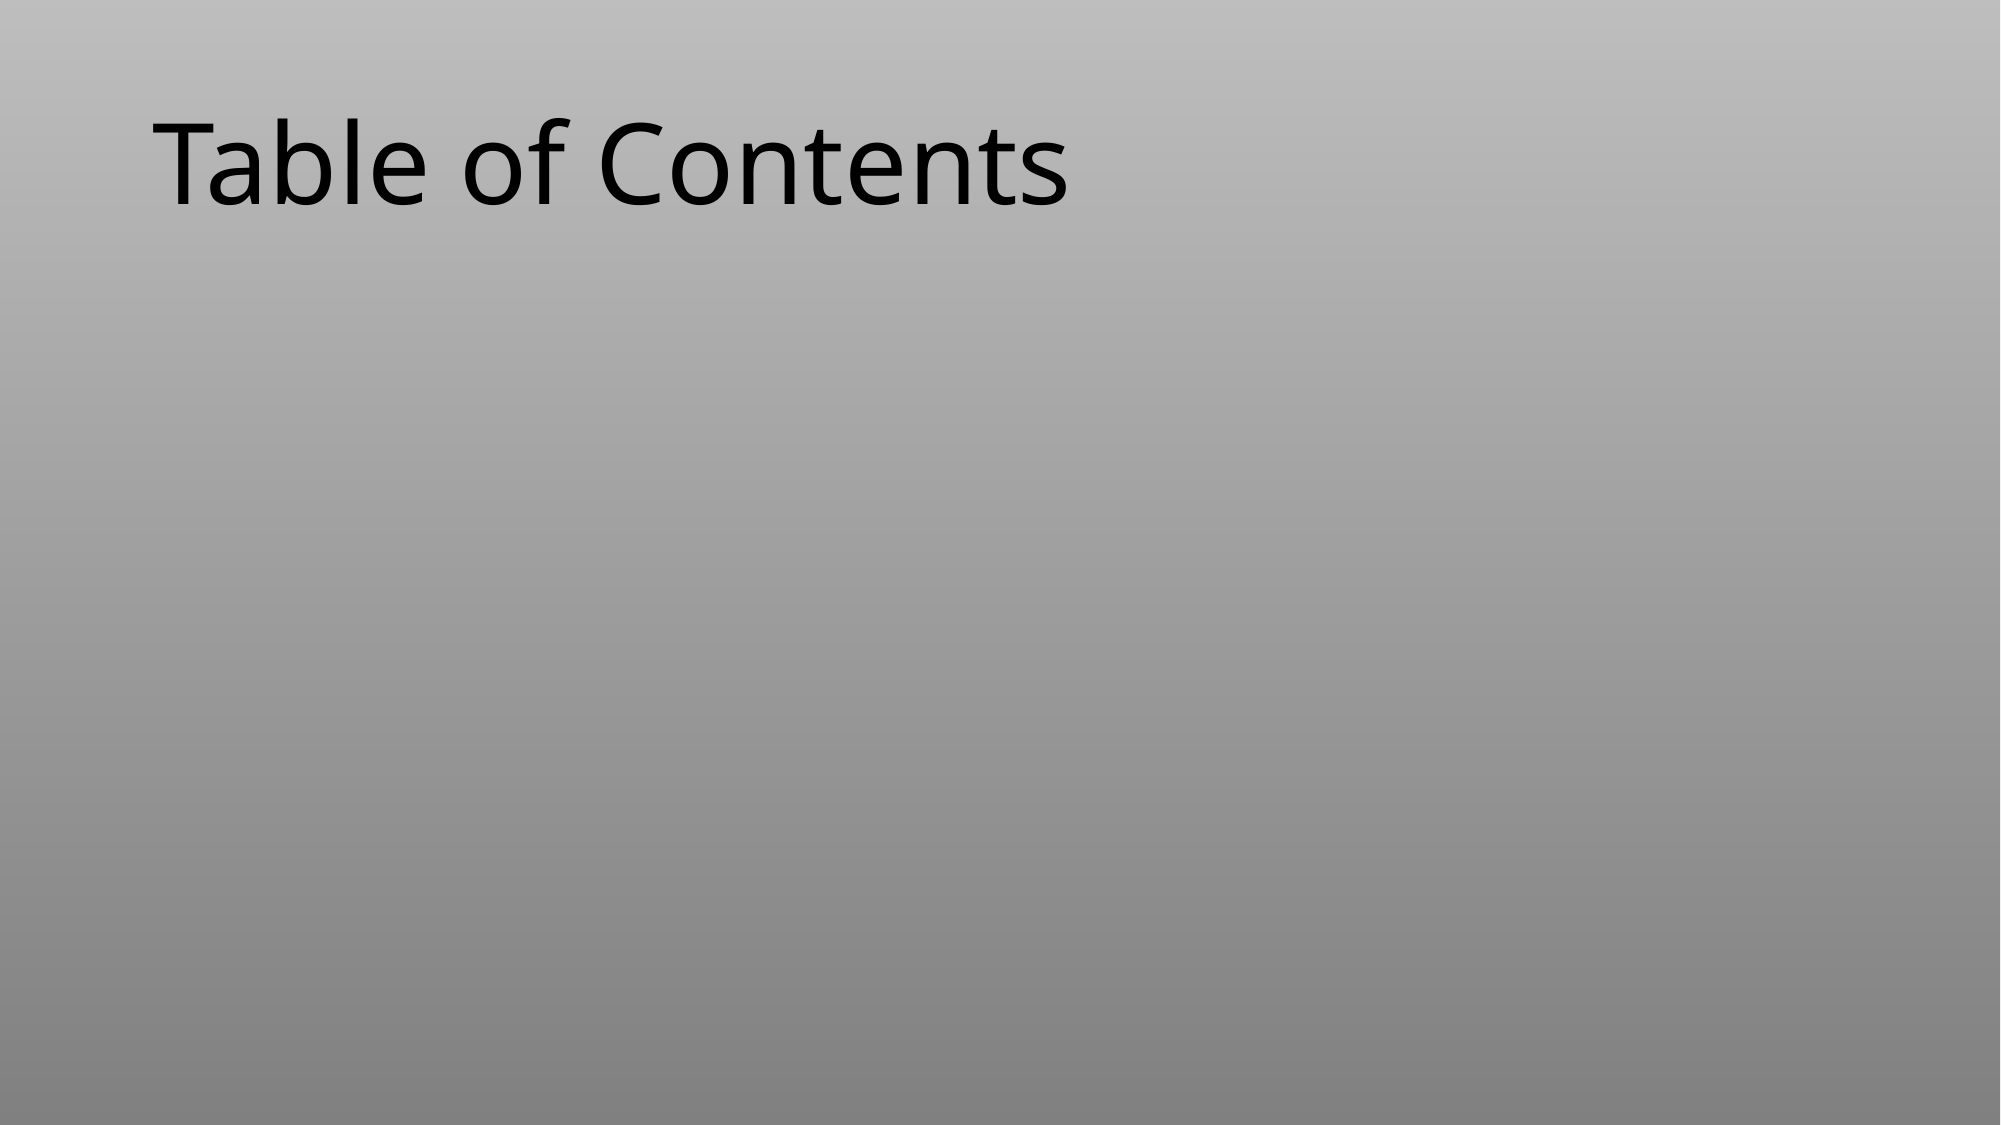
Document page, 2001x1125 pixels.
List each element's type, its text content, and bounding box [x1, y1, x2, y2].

title Table of Contents [137, 59, 1863, 278]
picture [0, 0, 2001, 1125]
